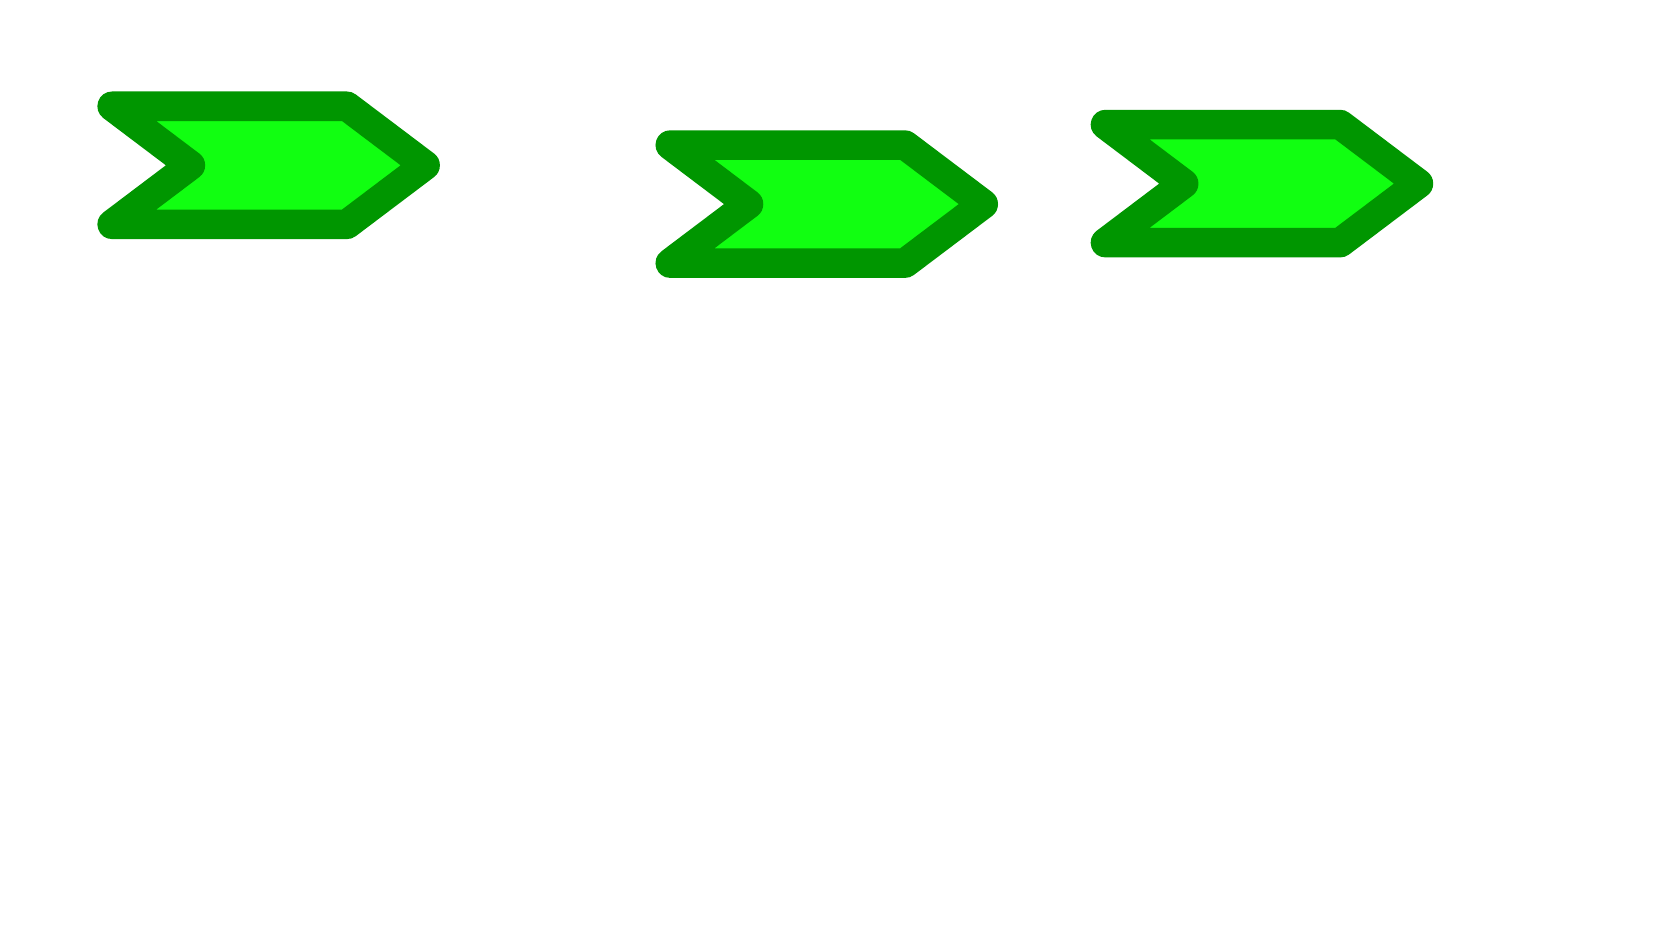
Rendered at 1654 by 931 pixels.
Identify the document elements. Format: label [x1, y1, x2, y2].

text_box [670, 145, 984, 264]
text_box [1105, 124, 1419, 243]
text_box [112, 106, 426, 225]
